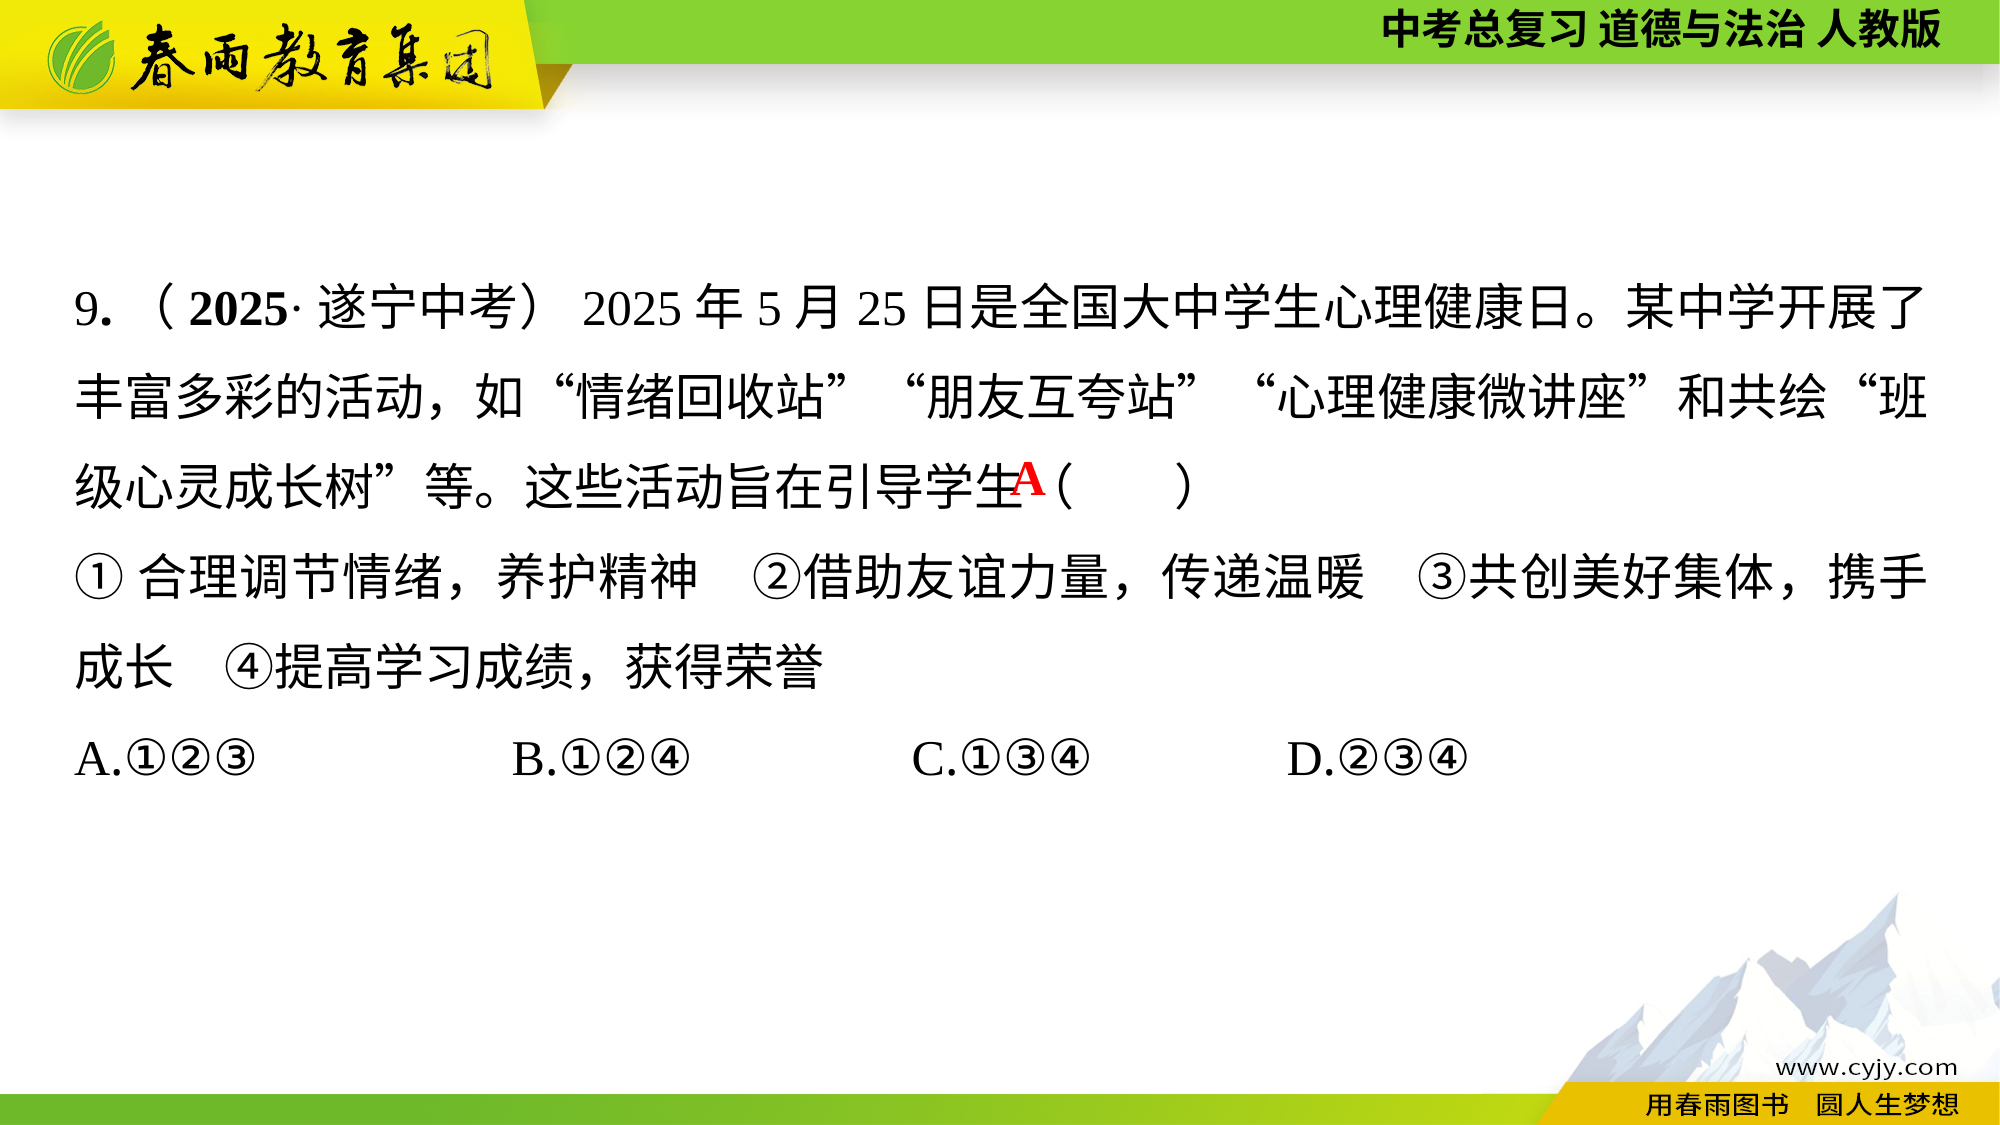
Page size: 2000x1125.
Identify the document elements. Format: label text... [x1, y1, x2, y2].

text_box A [995, 438, 1061, 514]
list 9.（2025·遂宁中考）2025年5月25日是全国大中学生心理健康日。某中学开展了丰富多彩的活动，如“情绪回收站”“朋友互夸站”“心理健康微讲座”和共绘“班级心灵成长树”等。这些活动旨在引导学生（ ） ①合理调节情绪，养护精神 ②借助友谊力量，传递温暖 ③共创美好集体，携手成长 ④提高学习成绩，获得荣誉 A.①②③ B.①②④ C.①③④ D.②③④ [59, 238, 1944, 799]
picture [0, 0, 2000, 1125]
